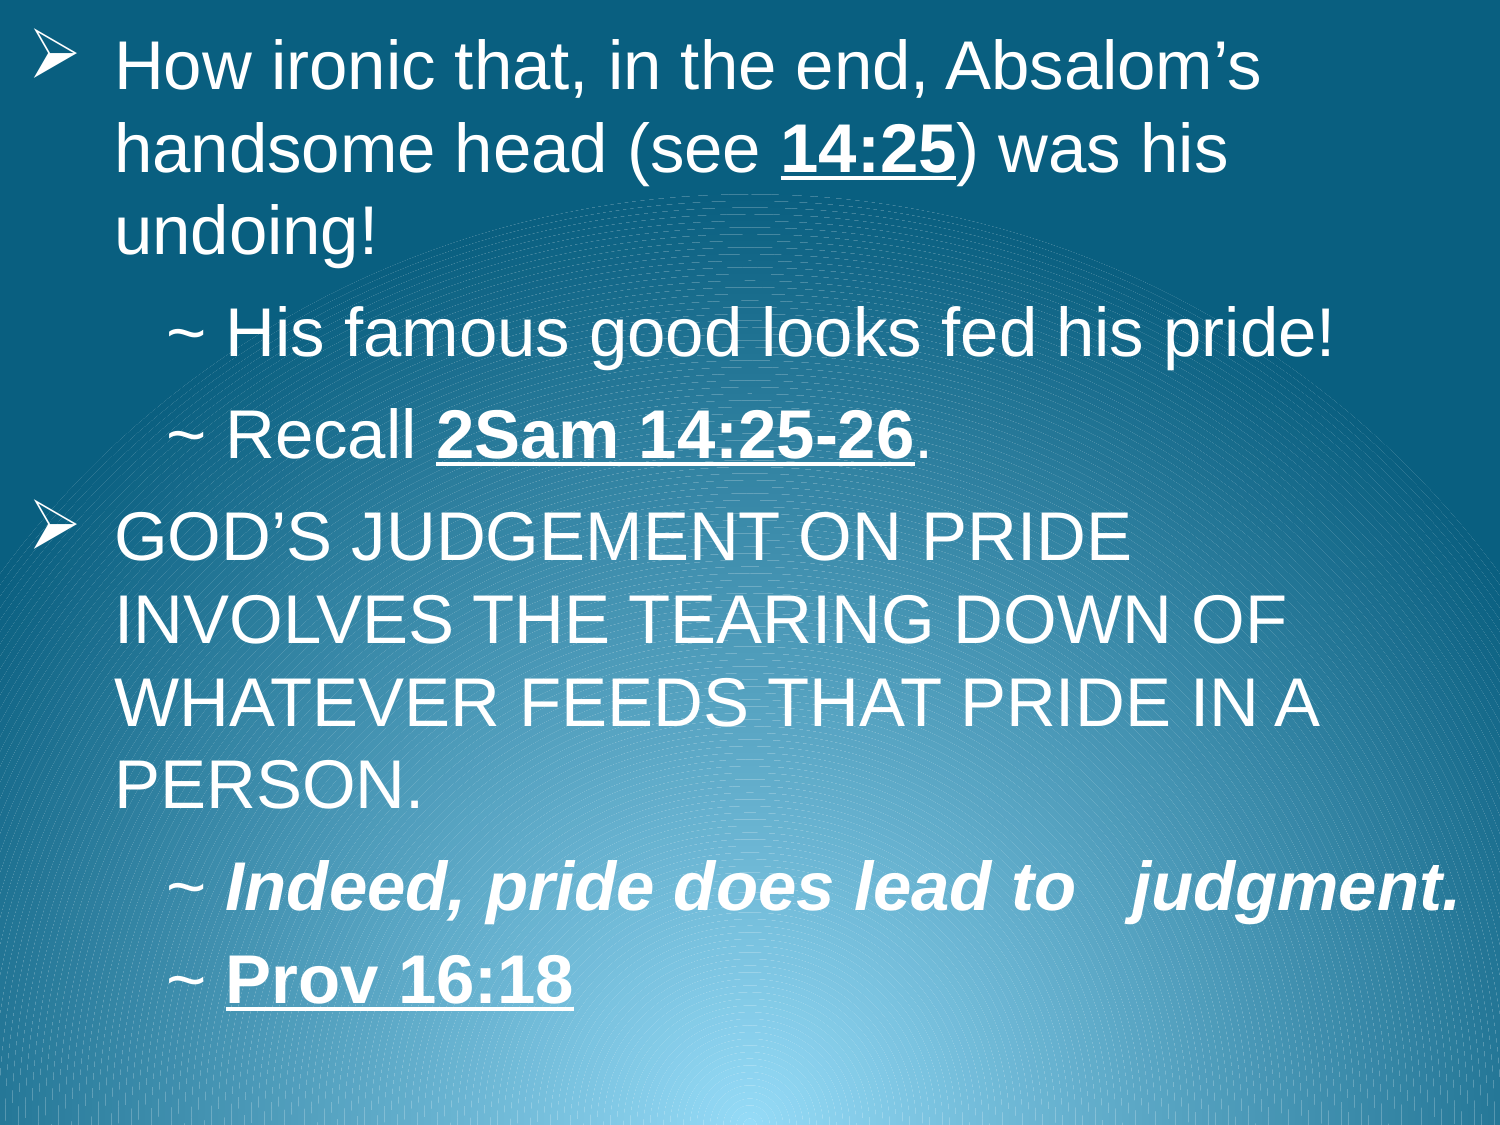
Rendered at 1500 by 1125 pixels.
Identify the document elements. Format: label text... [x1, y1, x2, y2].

subtitle How ironic that, in the end, Absalom’s handsome head (see 14:25) was his undoing! ~ His famous good looks fed his pride! ~ Recall 2Sam 14:25-26. GOD’S JUDGEMENT ON PRIDE INVOLVES THE TEARING DOWN OF WHATEVER FEEDS THAT PRIDE IN A PERSON. ~ Indeed, pride does lead to judgment. ~ Prov 16:18 [13, 13, 1484, 1102]
